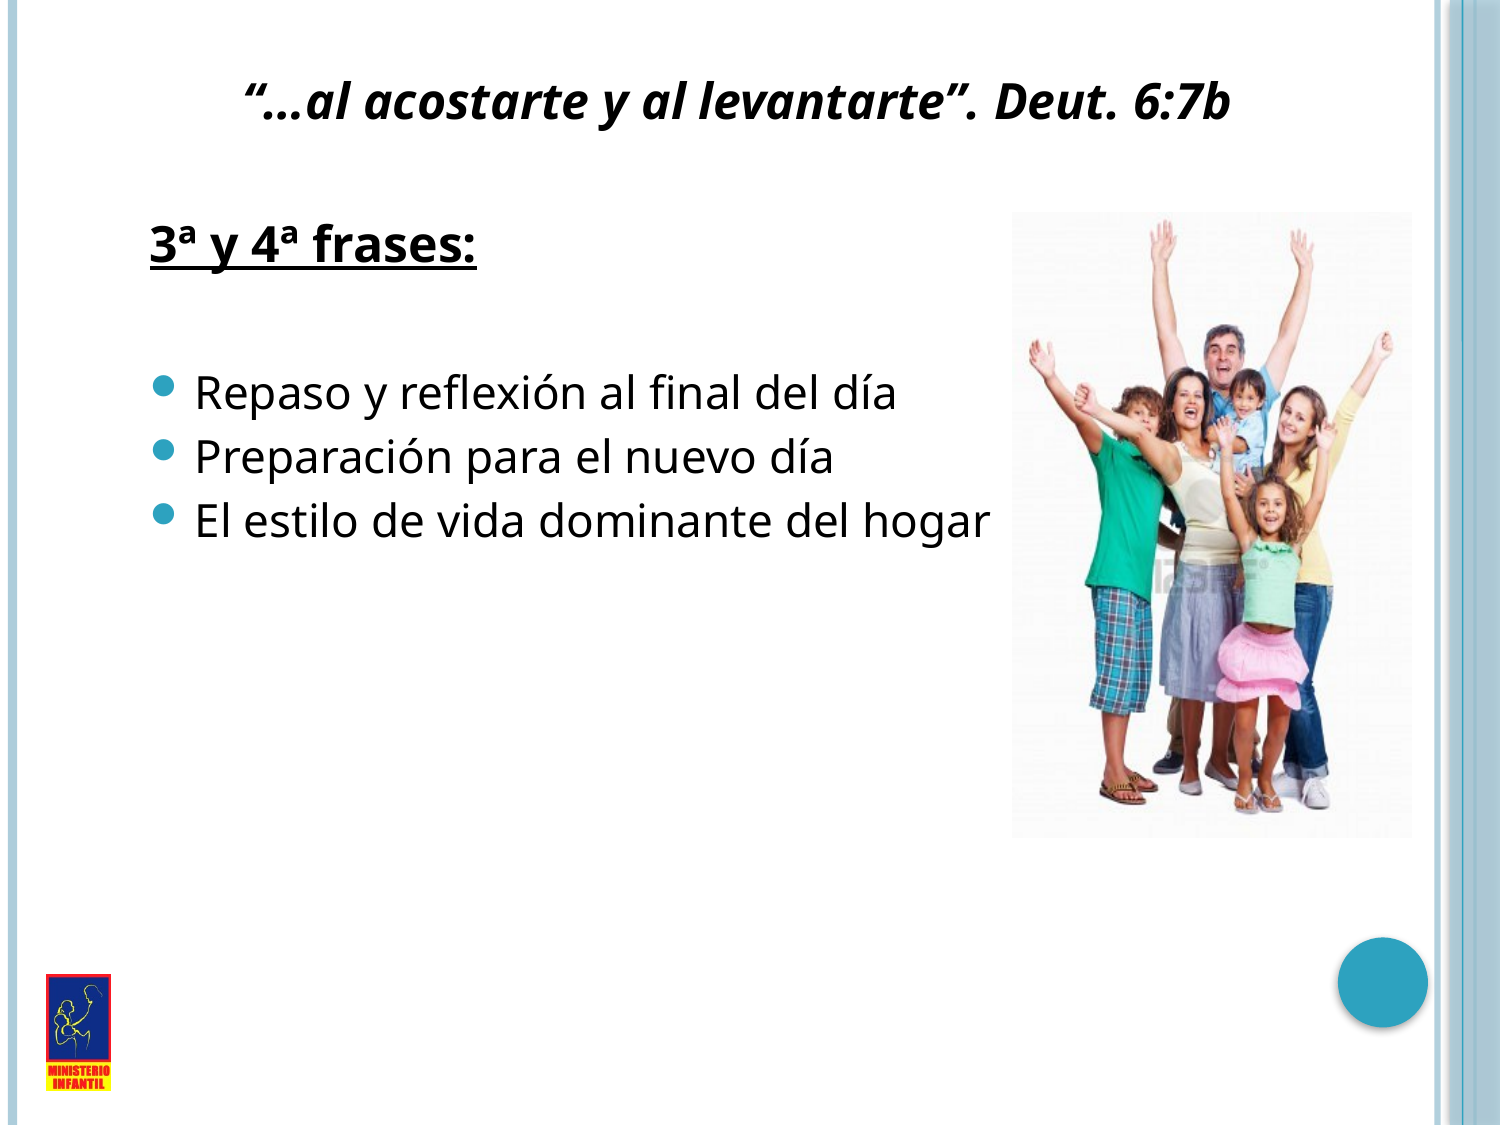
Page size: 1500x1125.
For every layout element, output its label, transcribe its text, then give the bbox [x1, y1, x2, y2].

picture [46, 974, 111, 1091]
picture [1011, 211, 1413, 838]
list “…al acostarte y al levantarte”. Deut. 6:7b 3ª y 4ª frases: Repaso y reflexión al final del día Preparación para el nuevo día El estilo de vida dominante del hogar [75, 62, 1400, 1062]
